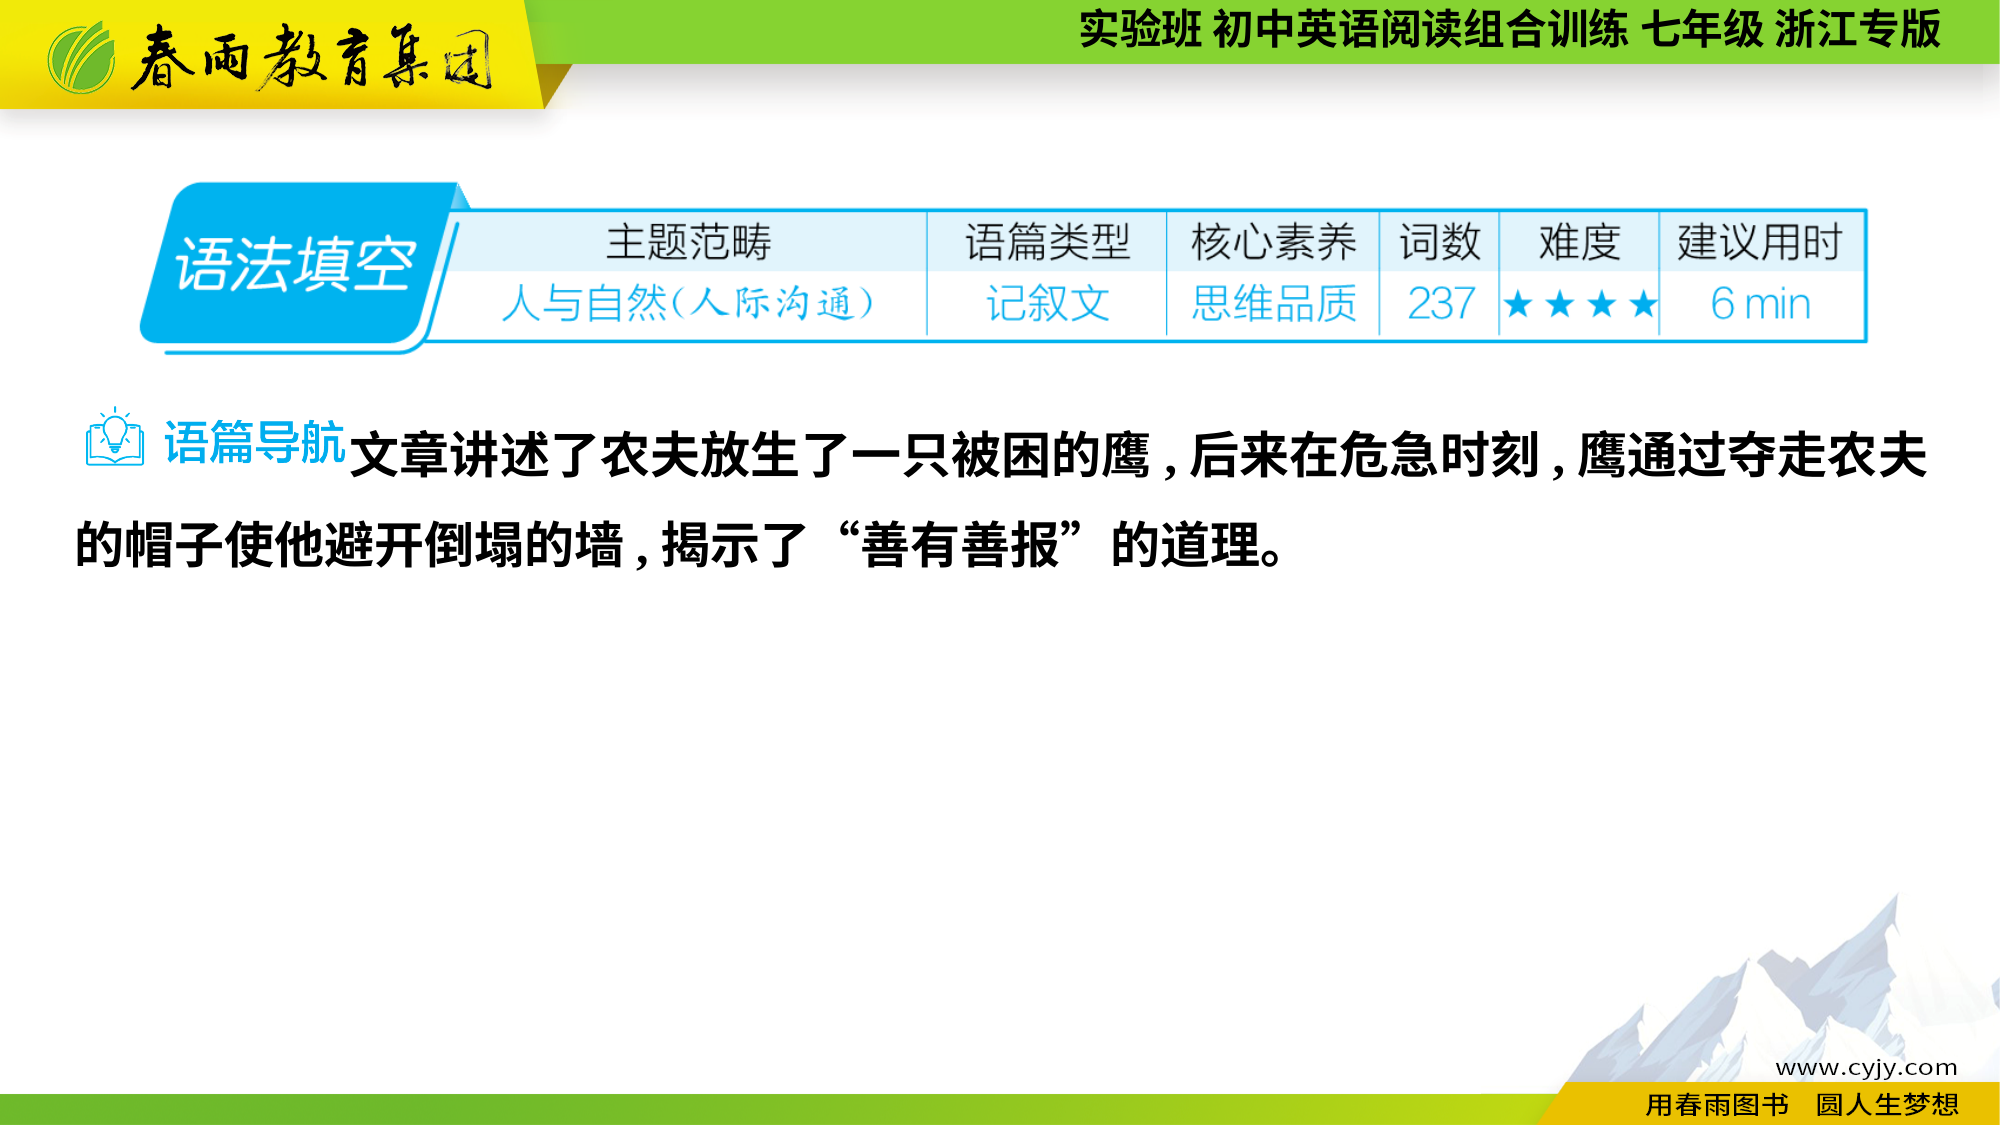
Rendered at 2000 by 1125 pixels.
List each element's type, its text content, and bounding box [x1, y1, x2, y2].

picture [0, 0, 2000, 1125]
list 文章讲述了农夫放生了一只被困的鹰,后来在危急时刻,鹰通过夺走农夫的帽子使他避开倒塌的墙,揭示了“善有善报”的道理。 [59, 385, 1944, 572]
